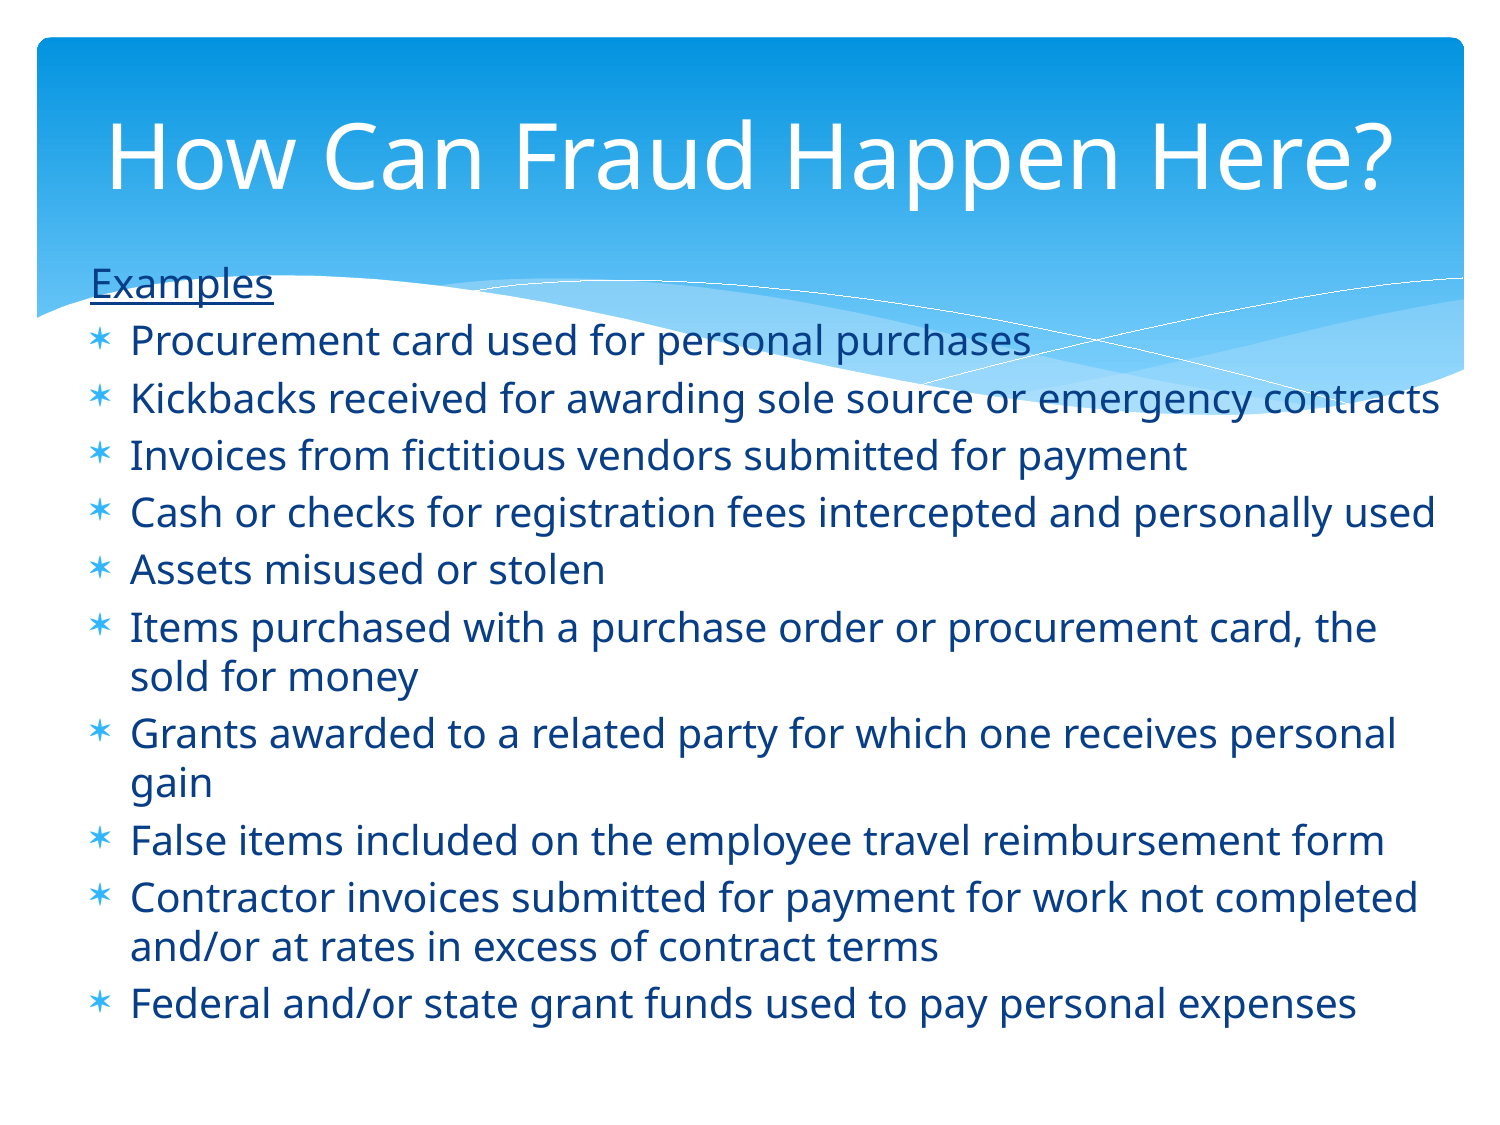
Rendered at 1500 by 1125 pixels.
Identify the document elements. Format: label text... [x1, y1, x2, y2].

list Examples Procurement card used for personal purchases Kickbacks received for awarding sole source or emergency contracts Invoices from fictitious vendors submitted for payment Cash or checks for registration fees intercepted and personally used Assets misused or stolen Items purchased with a purchase order or procurement card, the sold for money Grants awarded to a related party for which one receives personal gain False items included on the employee travel reimbursement form Contractor invoices submitted for payment for work not completed and/or at rates in excess of contract terms Federal and/or state grant funds used to pay personal expenses [75, 249, 1475, 1113]
title How Can Fraud Happen Here? [75, 50, 1425, 256]
